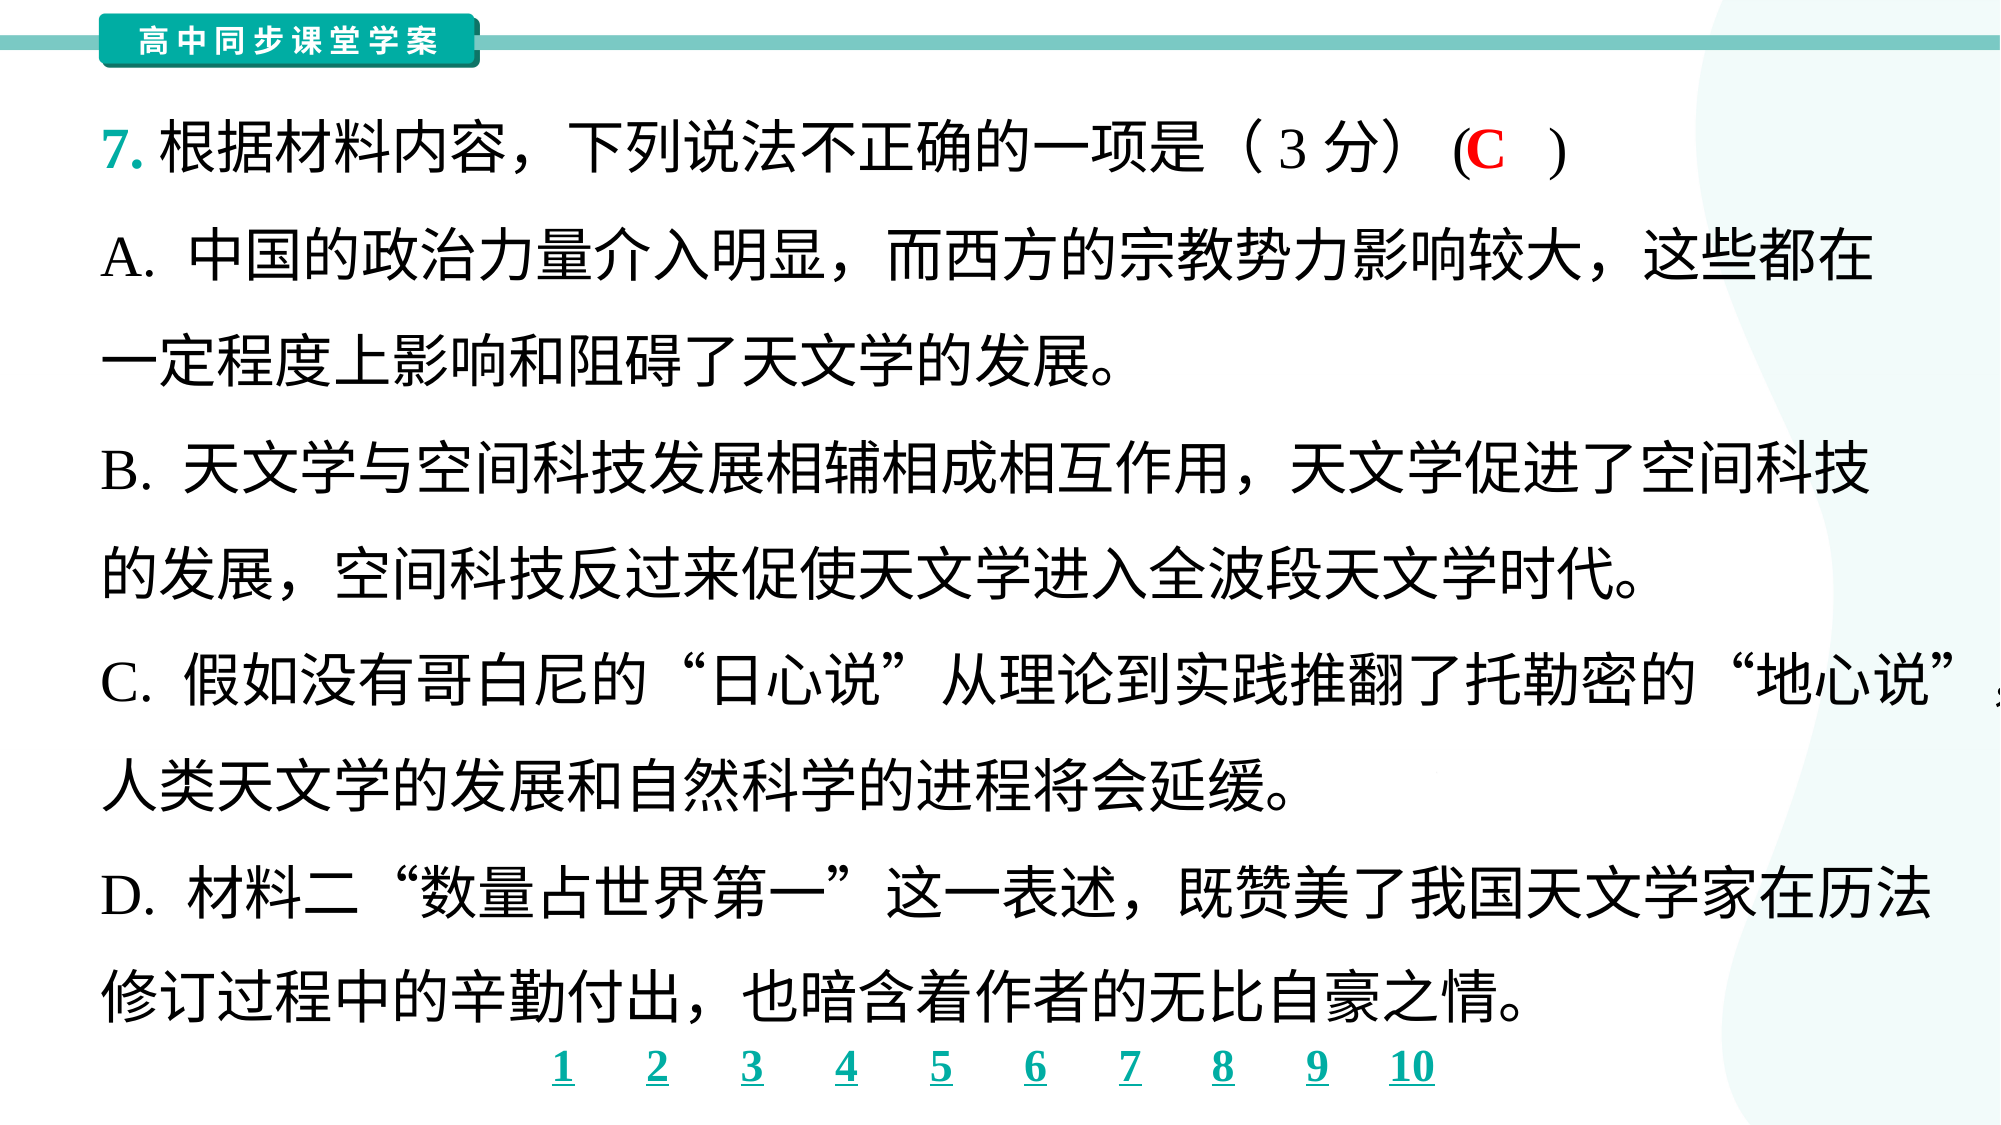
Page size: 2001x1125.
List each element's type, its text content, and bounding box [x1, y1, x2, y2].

text_box 7.根据材料内容，下列说法不正确的一项是（3分）( ) [1529, 76, 1899, 169]
text_box C [1443, 75, 1529, 169]
text_box 7.根据材料内容，下列说法不正确的一项是（3分）( ) [100, 76, 1443, 169]
text_box A. 中国的政治力量介入明显，而西方的宗教势力影响较大，这些都在 一定程度上影响和阻碍了天文学的发展。 B. 天文学与空间科技发展相辅相成相互作用，天文学促进了空间科技 的发展，空间科技反过来促使天文学进入全波段天文学时代。 C. 假如没有哥白尼的“日心说”从理论到实践推翻了托勒密的“地心说”， 人类天文学的发展和自然科学的进程将会延缓。 D. 材料二“数量占世界第一”这一表述，既赞美了我国天文学家在历法 修订过程中的辛勤付出，也暗含着作者的无比自豪之情。 [100, 182, 1899, 1019]
picture [0, 0, 2000, 1125]
